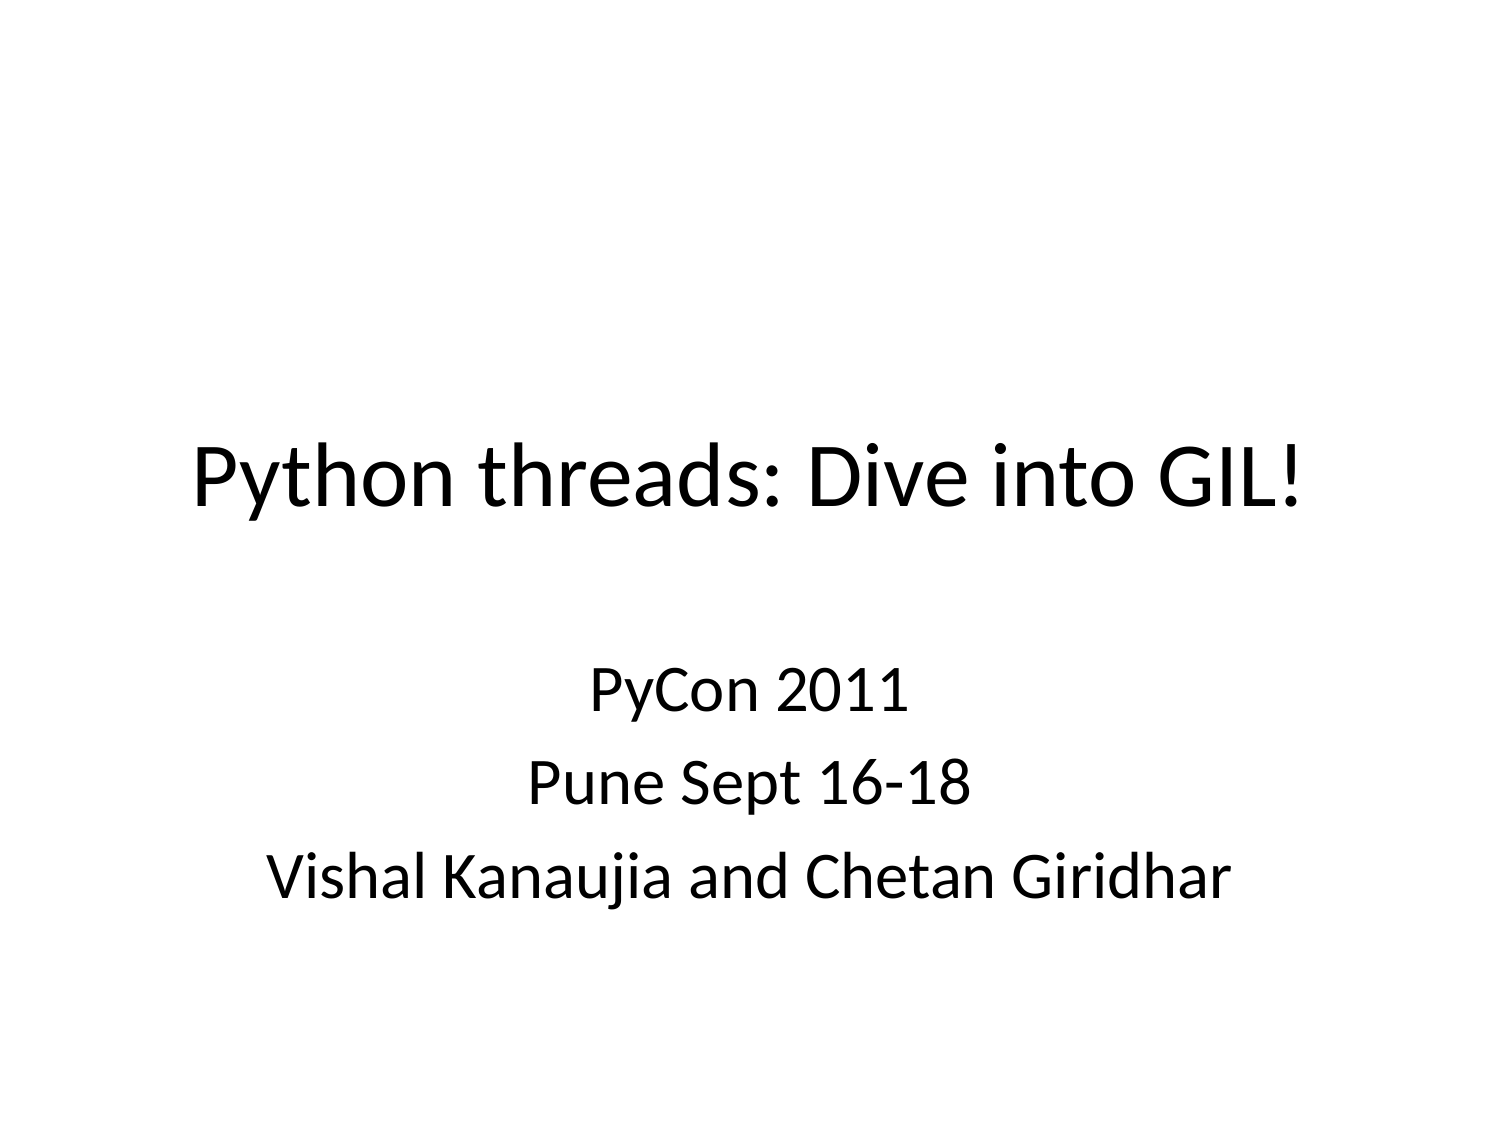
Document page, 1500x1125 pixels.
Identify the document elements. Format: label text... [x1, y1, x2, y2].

subtitle PyCon 2011 Pune Sept 16-18 Vishal Kanaujia and Chetan Giridhar [225, 637, 1275, 925]
title Python threads: Dive into GIL! [112, 349, 1388, 591]
